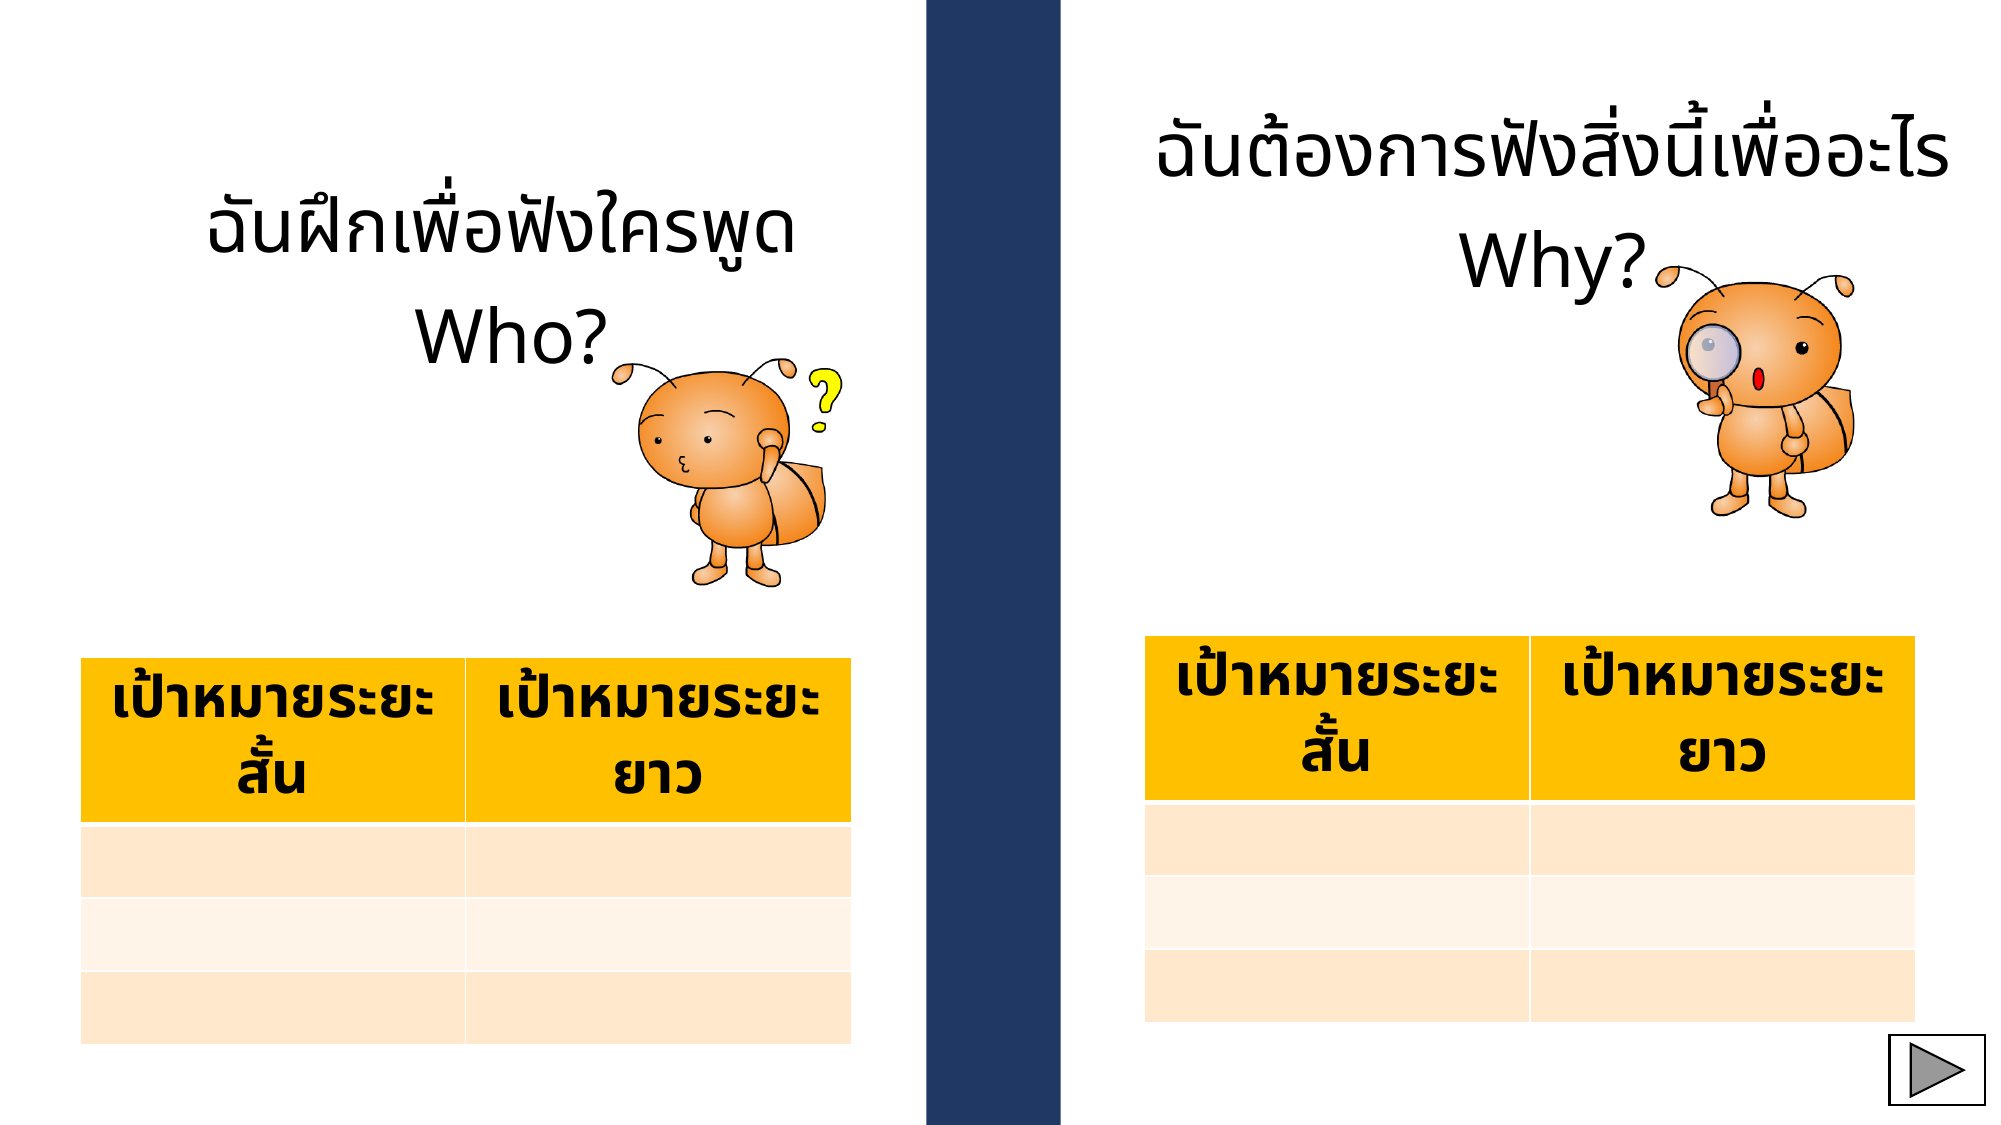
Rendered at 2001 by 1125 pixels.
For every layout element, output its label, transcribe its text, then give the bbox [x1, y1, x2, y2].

table_cell [1145, 877, 1529, 948]
table_header ฉันต้องการฟังสิ่งนี้เพื่ออะไร Why? [1138, 102, 1968, 533]
text_box [925, 0, 1062, 1125]
table_cell [1531, 950, 1915, 1022]
table_header เป้าหมายระยะสั้น [81, 658, 465, 822]
table_cell [1531, 805, 1915, 875]
table_header เป้าหมายระยะยาว [1531, 636, 1915, 800]
table_header เป้าหมายระยะยาว [466, 658, 851, 822]
picture [609, 348, 843, 588]
table_header เป้าหมายระยะสั้น [1145, 636, 1529, 800]
table_cell [81, 827, 465, 897]
text_box [1888, 1034, 1986, 1106]
table_cell [466, 827, 851, 897]
picture [1655, 265, 1855, 519]
table_cell [1531, 877, 1915, 948]
table_cell [466, 899, 851, 970]
table_cell [81, 899, 465, 970]
table_header ฉันฝึกเพื่อฟังใครพูด Who? [97, 178, 926, 925]
table_cell [466, 972, 851, 1044]
table_cell [1145, 950, 1529, 1022]
table_cell [81, 972, 465, 1044]
table_cell [1145, 805, 1529, 875]
